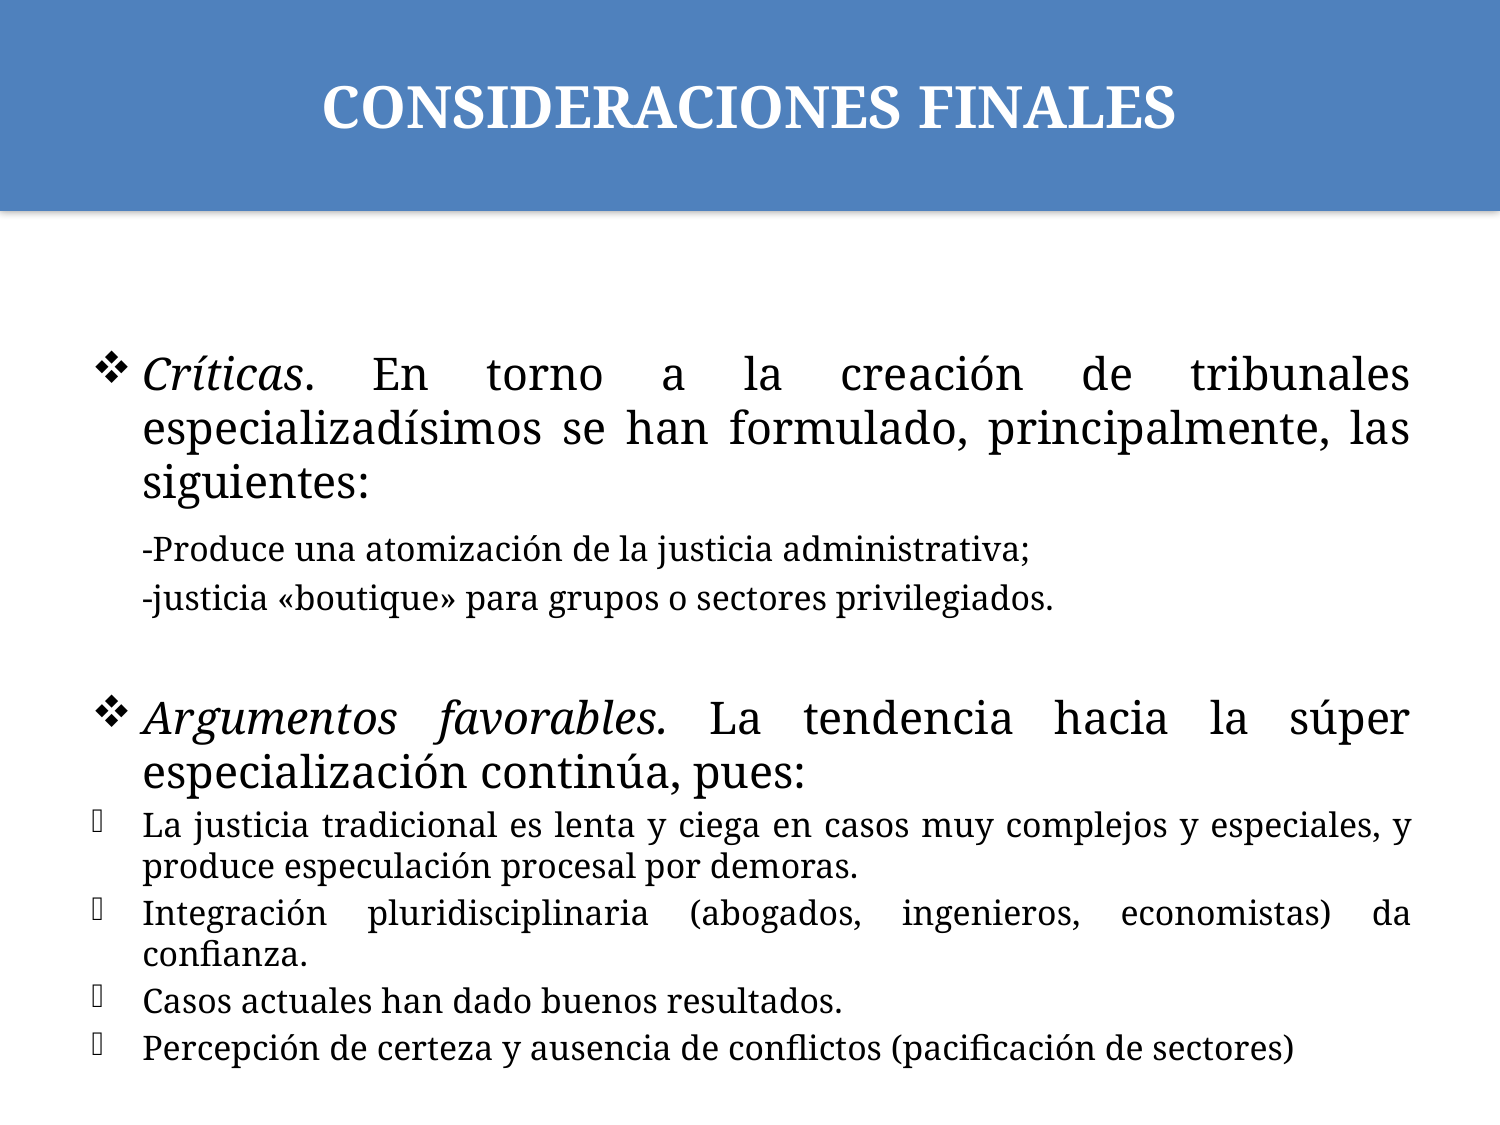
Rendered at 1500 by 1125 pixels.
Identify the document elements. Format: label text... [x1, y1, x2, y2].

list Críticas. En torno a la creación de tribunales especializadísimos se han formulado, principalmente, las siguientes: -Produce una atomización de la justicia administrativa; -justicia «boutique» para grupos o sectores privilegiados. Argumentos favorables. La tendencia hacia la súper especialización continúa, pues: La justicia tradicional es lenta y ciega en casos muy complejos y especiales, y produce especulación procesal por demoras. Integración pluridisciplinaria (abogados, ingenieros, economistas) da confianza. Casos actuales han dado buenos resultados. Percepción de certeza y ausencia de conflictos (pacificación de sectores) [76, 338, 1427, 1081]
title CONSIDERACIONES FINALES [0, 0, 1500, 211]
